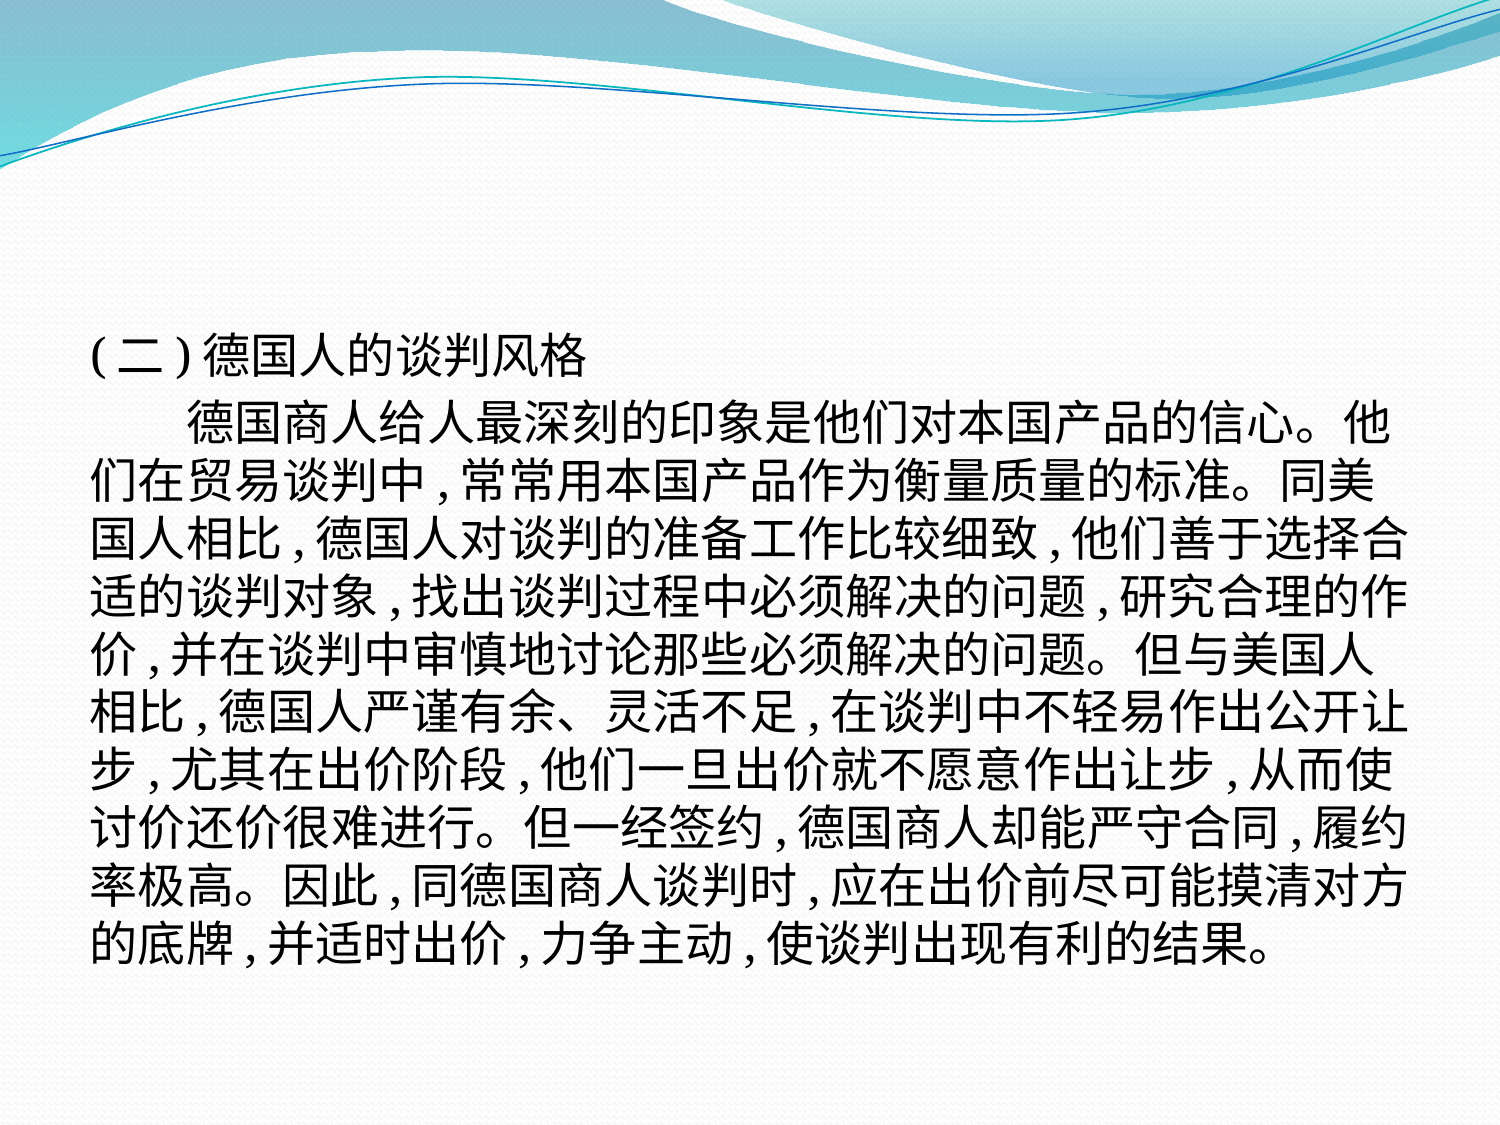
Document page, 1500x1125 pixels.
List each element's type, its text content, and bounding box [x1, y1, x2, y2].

list (二)德国人的谈判风格 德国商人给人最深刻的印象是他们对本国产品的信心。他们在贸易谈判中,常常用本国产品作为衡量质量的标准。同美国人相比,德国人对谈判的准备工作比较细致,他们善于选择合适的谈判对象,找出谈判过程中必须解决的问题,研究合理的作价,并在谈判中审慎地讨论那些必须解决的问题。但与美国人相比,德国人严谨有余、灵活不足,在谈判中不轻易作出公开让步,尤其在出价阶段,他们一旦出价就不愿意作出让步,从而使讨价还价很难进行。但一经签约,德国商人却能严守合同,履约率极高。因此,同德国商人谈判时,应在出价前尽可能摸清对方的底牌,并适时出价,力争主动,使谈判出现有利的结果。 [75, 317, 1425, 1038]
